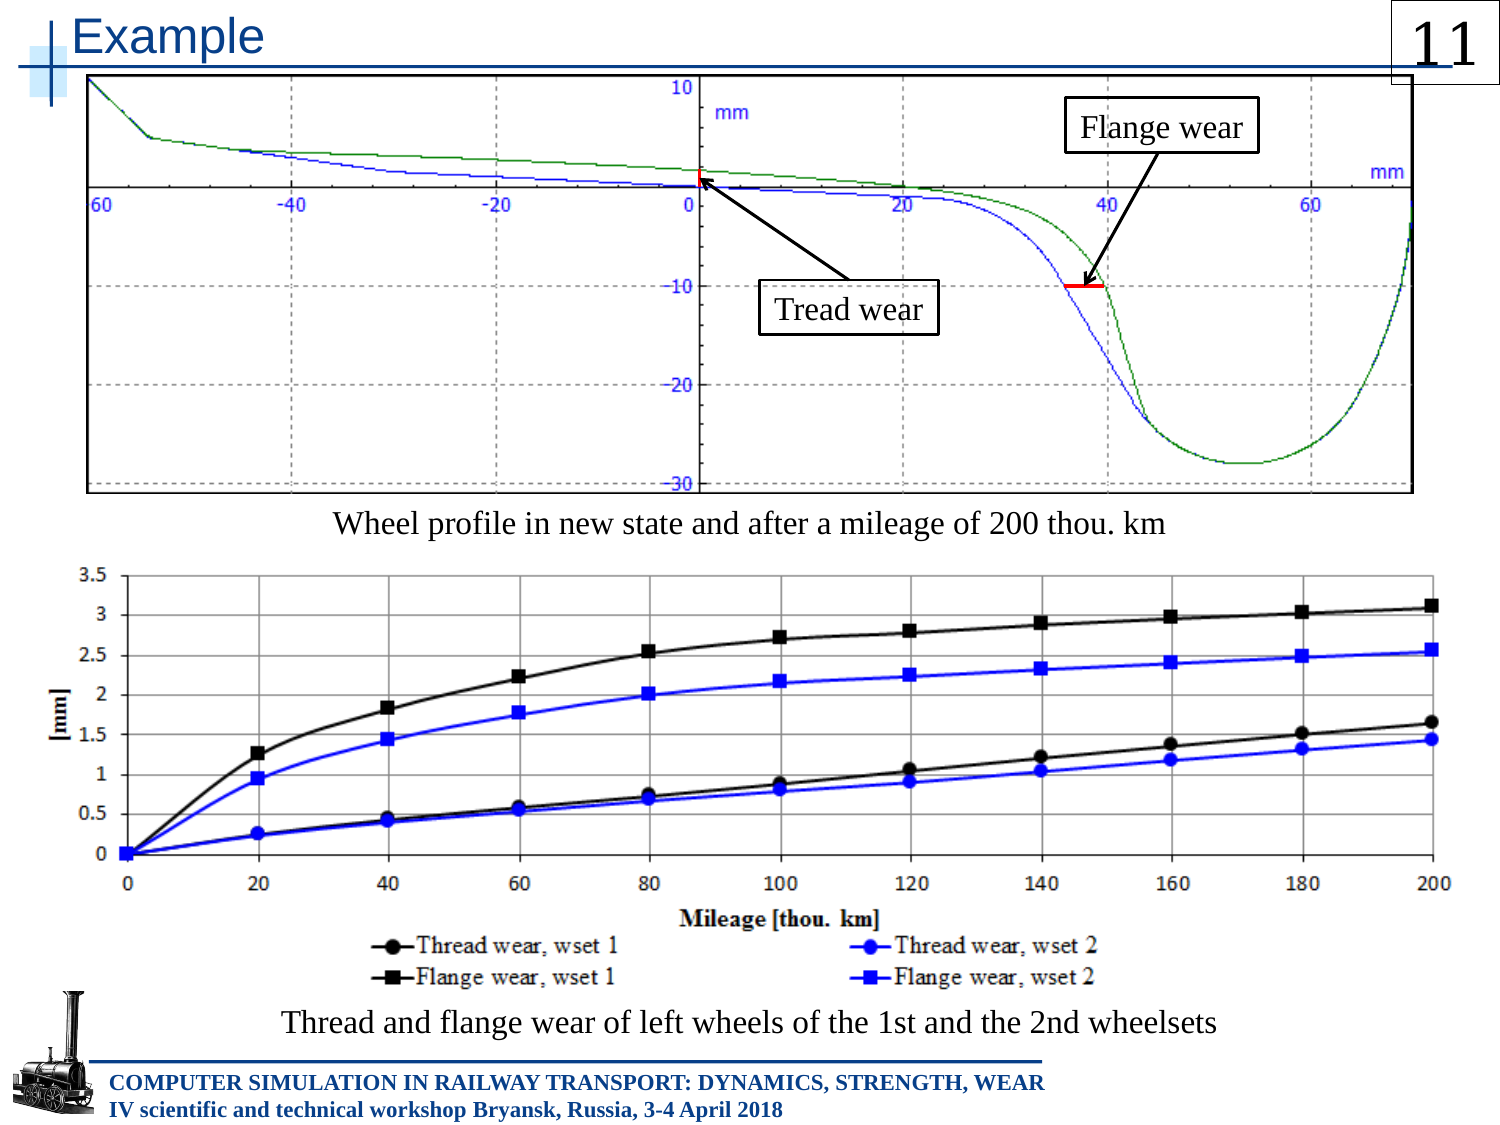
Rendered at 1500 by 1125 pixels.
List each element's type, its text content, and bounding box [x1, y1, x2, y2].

title Example [70, 0, 1391, 64]
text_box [699, 177, 850, 281]
picture [13, 566, 1454, 1114]
picture [86, 74, 1414, 494]
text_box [1083, 153, 1158, 287]
text_box 11 [1391, 0, 1500, 85]
text_box Wheel profile in new state and after a mileage of 200 thou. km [317, 502, 1183, 549]
text_box Thread and flange wear of left wheels of the 1st and the 2nd wheelsets [265, 999, 1234, 1048]
